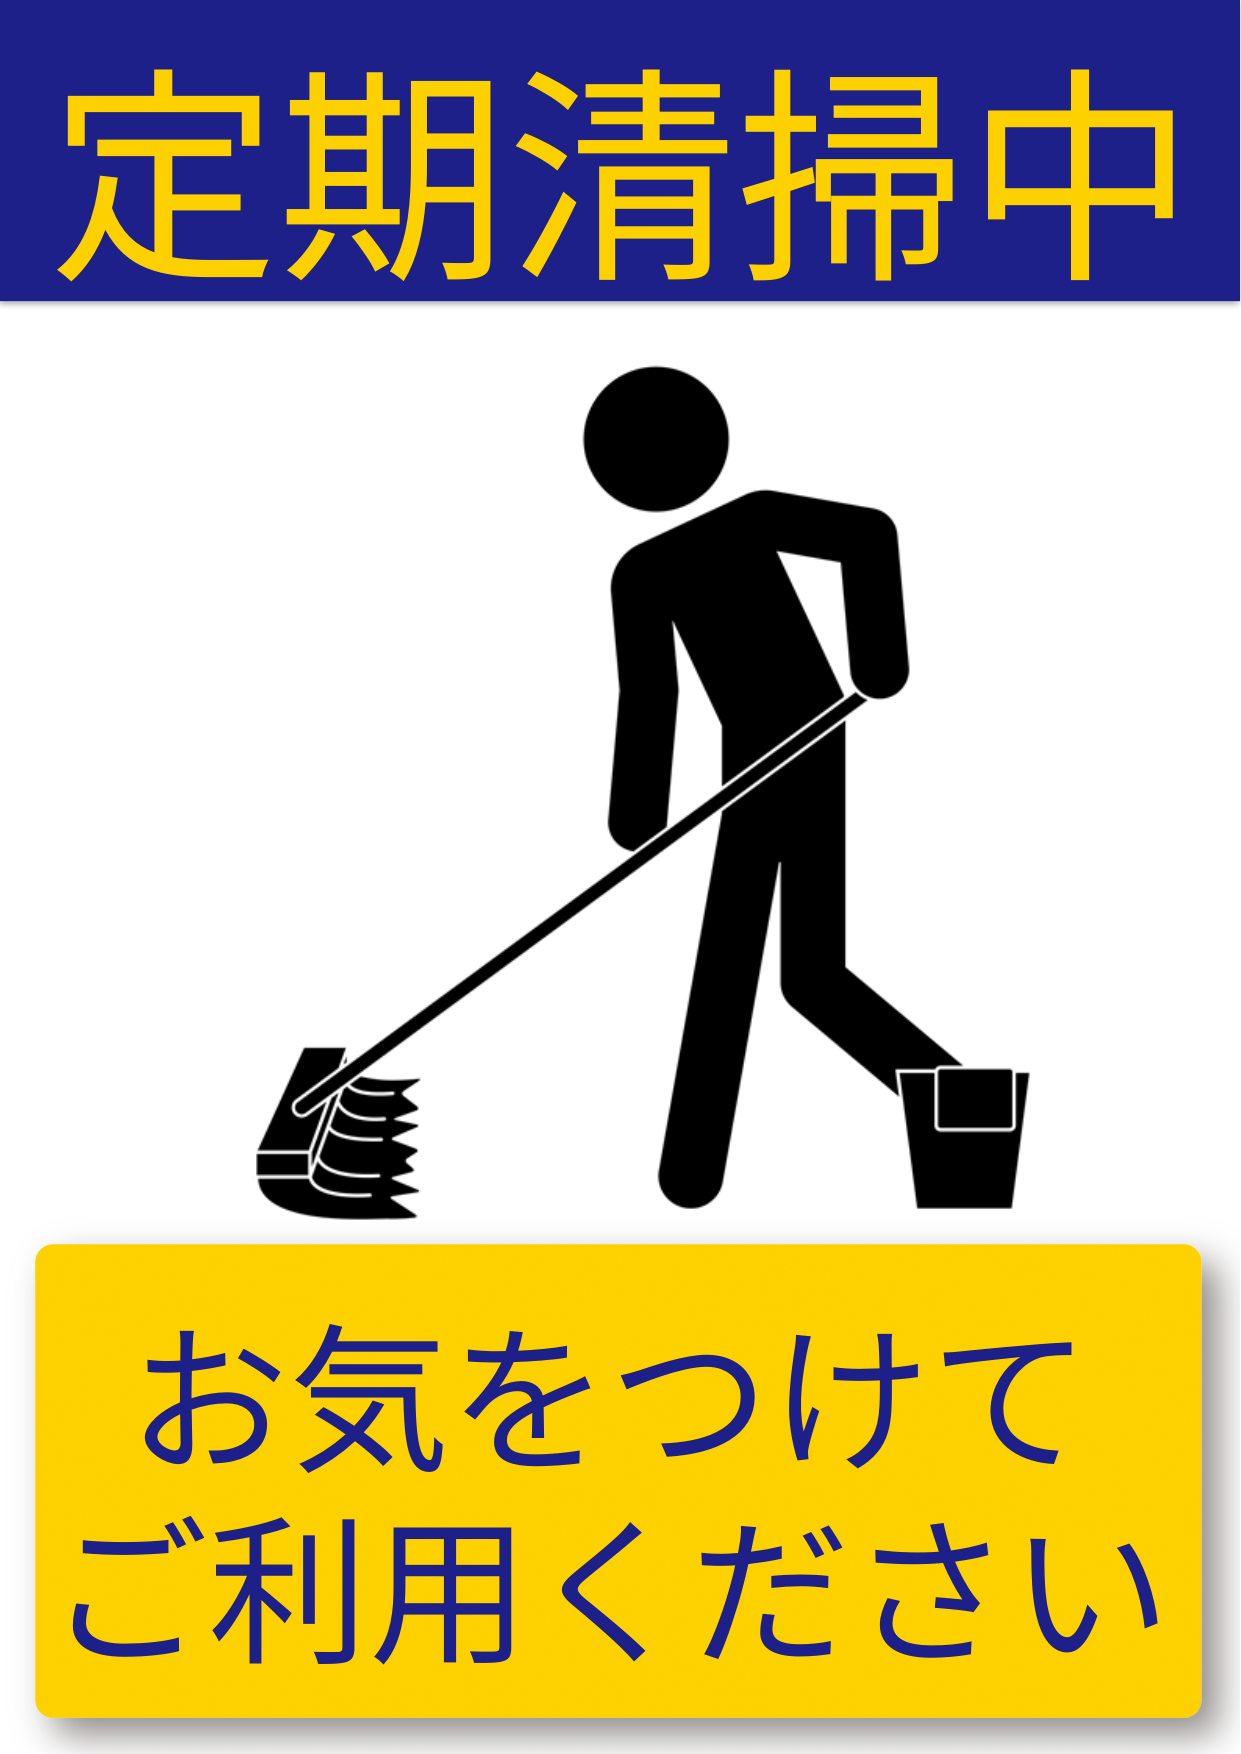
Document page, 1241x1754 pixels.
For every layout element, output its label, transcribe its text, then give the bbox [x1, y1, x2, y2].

picture [0, 327, 1241, 1754]
text_box 定期清掃中 [34, 26, 1211, 317]
text_box [0, 0, 1241, 302]
